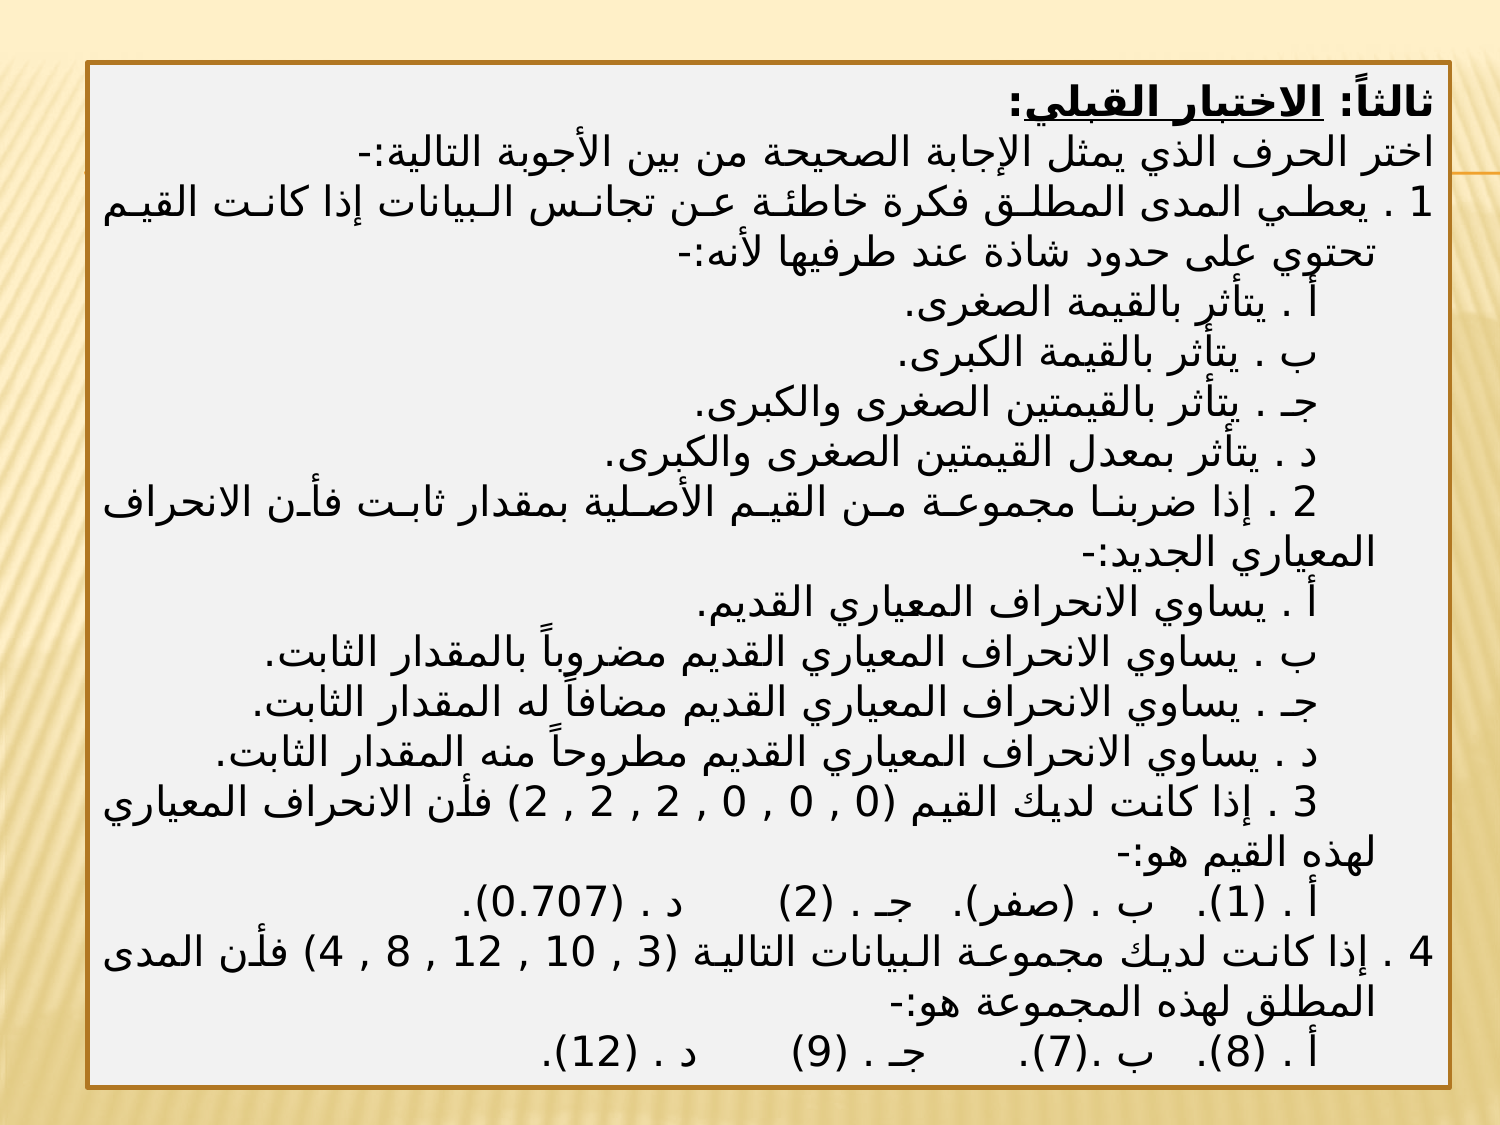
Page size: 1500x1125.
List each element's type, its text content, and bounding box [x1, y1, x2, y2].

text_box ثالثاً: الاختبار القبلي: اختر الحرف الذي يمثل الإجابة الصحيحة من بين الأجوبة التالية:- 1 . يعطي المدى المطلق فكرة خاطئة عن تجانس البيانات إذا كانت القيم تحتوي على حدود شاذة عند طرفيها لأنه:- أ . يتأثر بالقيمة الصغرى. ب . يتأثر بالقيمة الكبرى. جـ . يتأثر بالقيمتين الصغرى والكبرى. د . يتأثر بمعدل القيمتين الصغرى والكبرى. 2 . إذا ضربنا مجموعة من القيم الأصلية بمقدار ثابت فأن الانحراف المعياري الجديد:- أ . يساوي الانحراف المعياري القديم. ب . يساوي الانحراف المعياري القديم مضروباً بالمقدار الثابت. جـ . يساوي الانحراف المعياري القديم مضافاً له المقدار الثابت. د . يساوي الانحراف المعياري القديم مطروحاً منه المقدار الثابت. 3 . إذا كانت لديك القيم (0 , 0 , 0 , 2 , 2 , 2) فأن الانحراف المعياري لهذه القيم هو:- أ . (1). ب . (صفر). جـ . (2) د . (0.707). 4 . إذا كانت لديك مجموعة البيانات التالية (3 , 10 , 12 , 8 , 4) فأن المدى المطلق لهذه المجموعة هو:- أ . (8). ب .(7). جـ . (9) د . (12). [85, 60, 1452, 1090]
